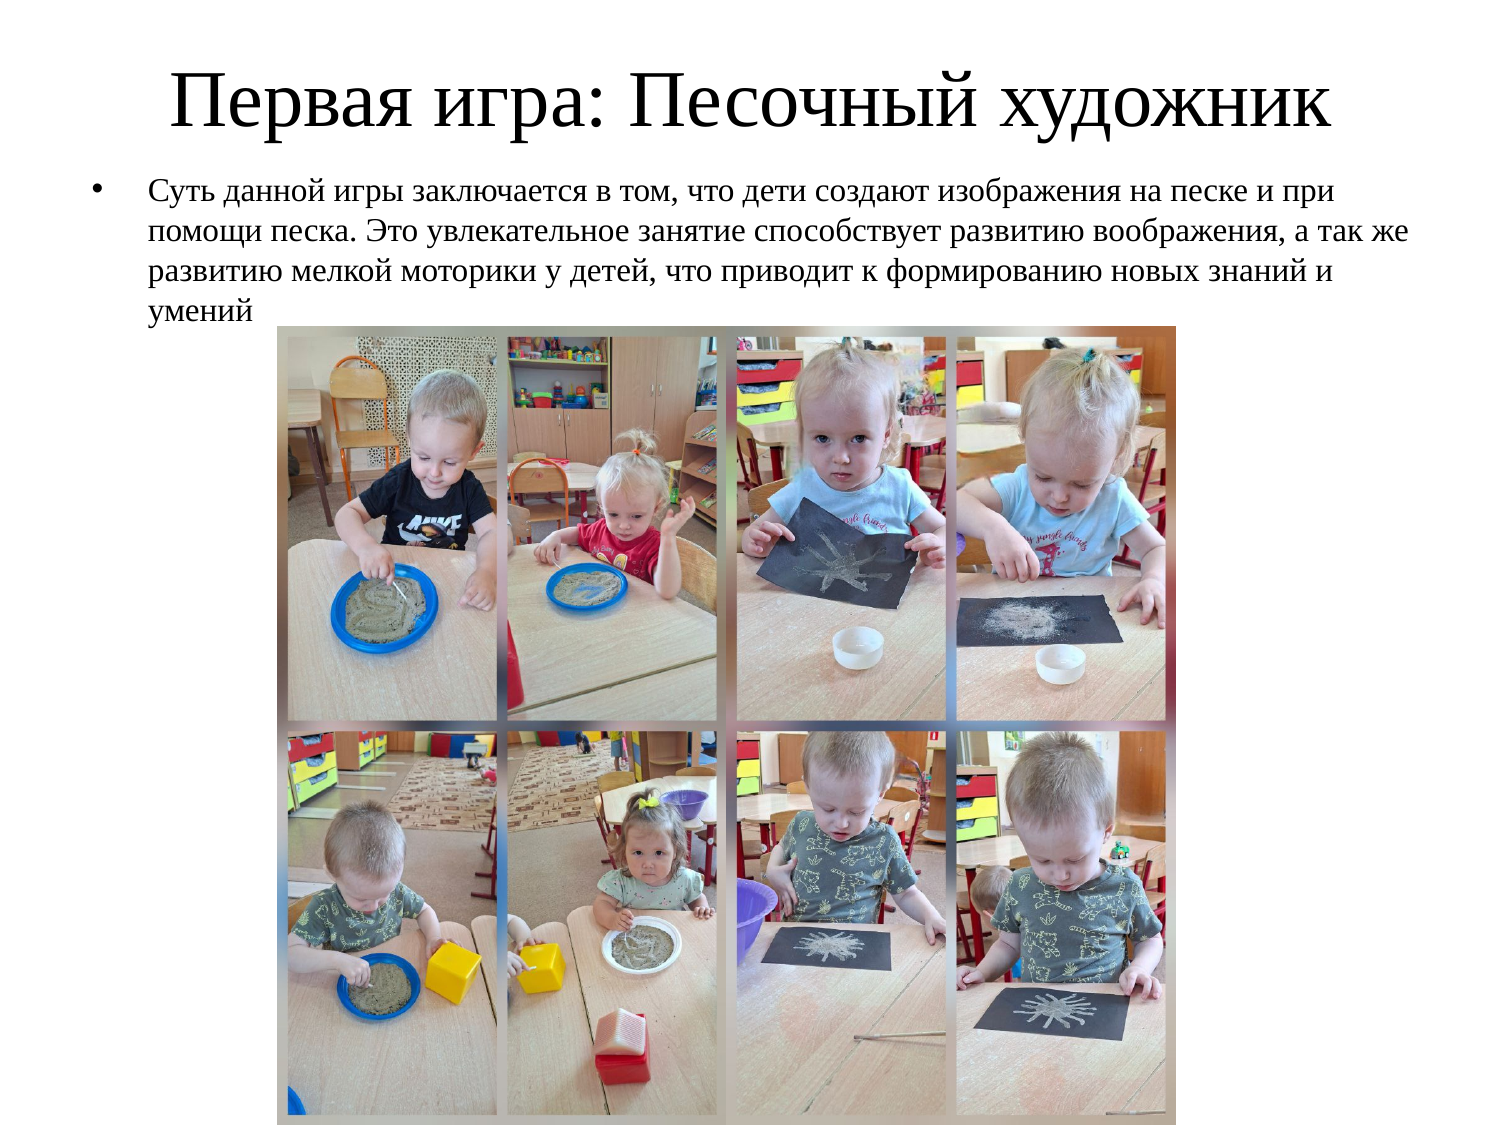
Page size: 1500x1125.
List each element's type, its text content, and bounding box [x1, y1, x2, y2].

title Первая игра: Песочный художник [76, 0, 1427, 160]
list Суть данной игры заключается в том, что дети создают изображения на песке и при помощи песка. Это увлекательное занятие способствует развитию воображения, а так же развитию мелкой моторики у детей, что приводит к формированию новых знаний и умений [76, 160, 1427, 904]
picture [277, 326, 1176, 1125]
